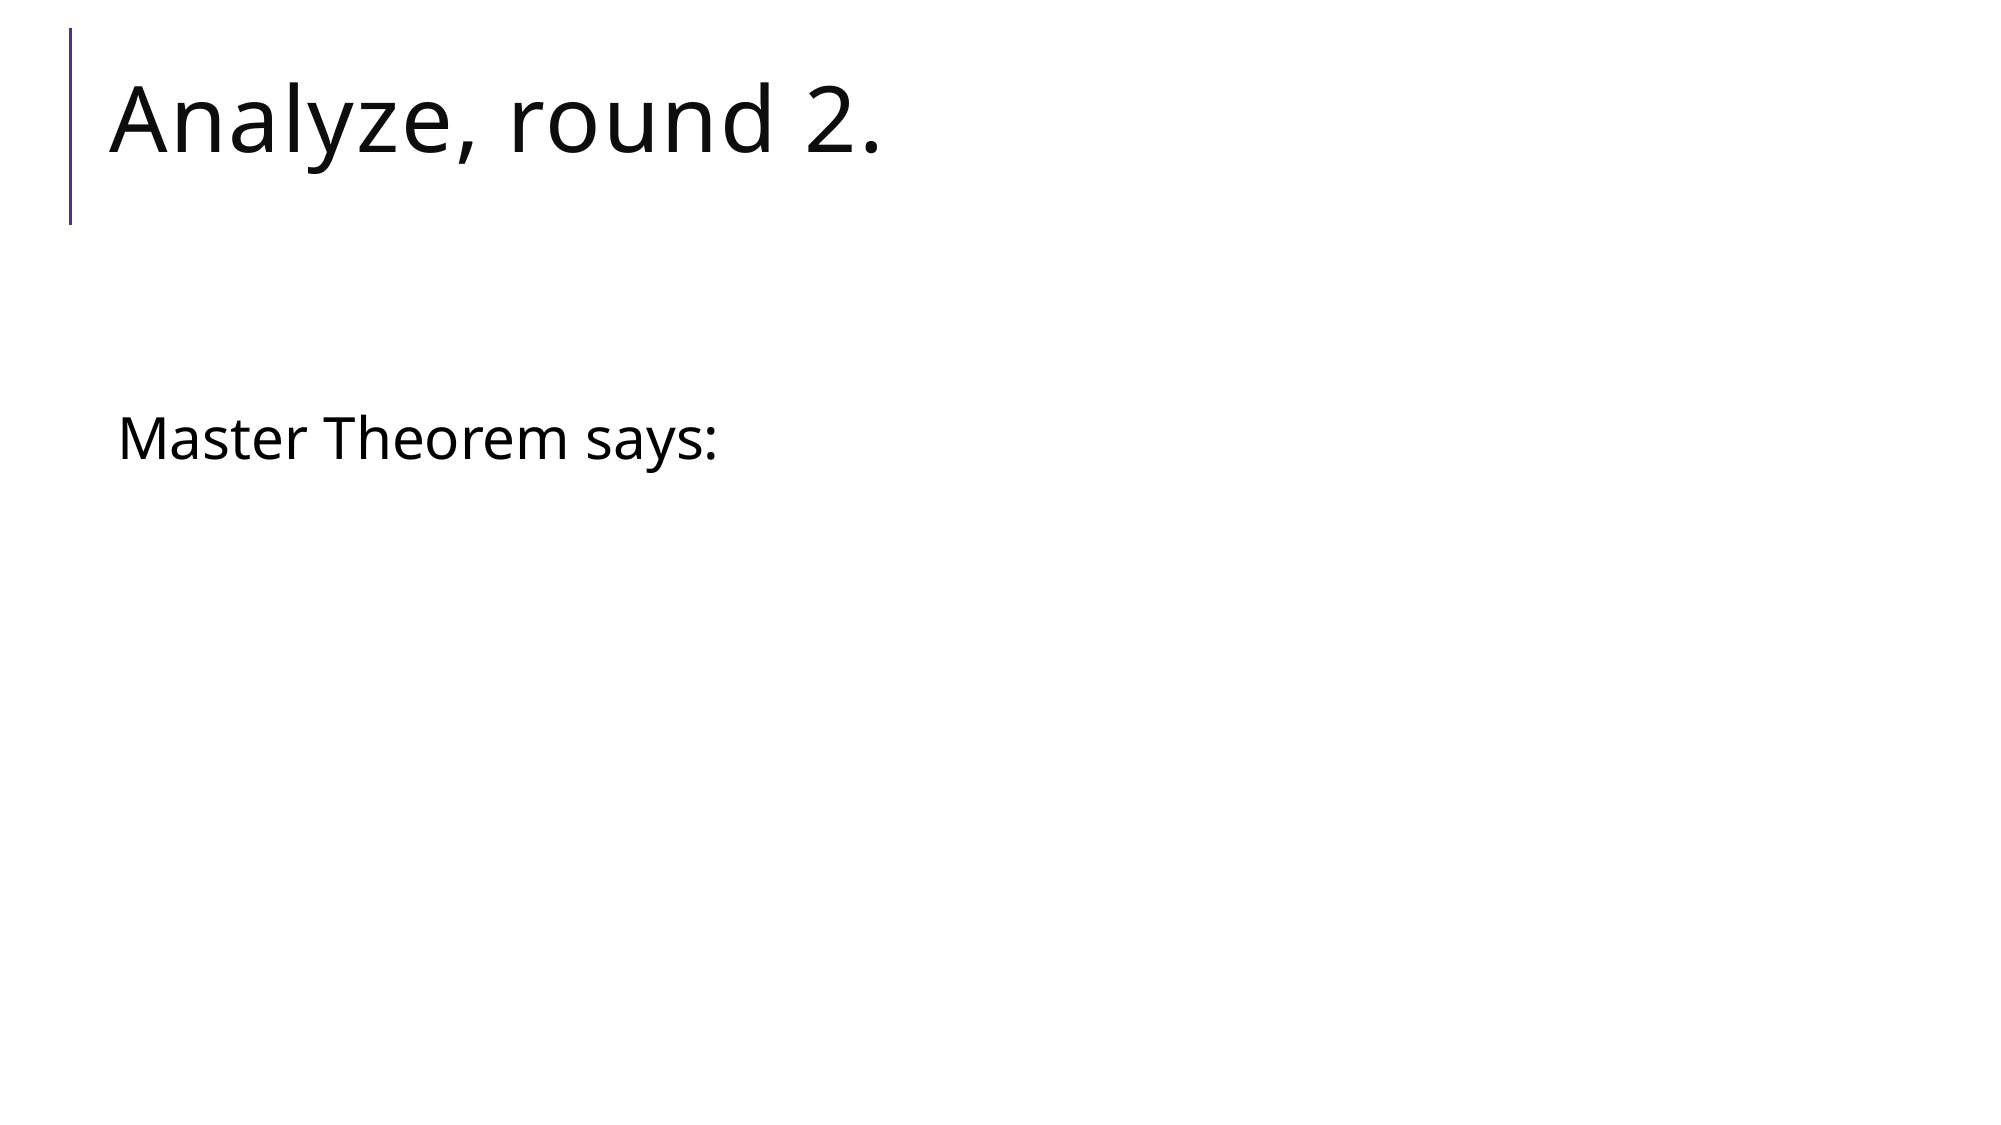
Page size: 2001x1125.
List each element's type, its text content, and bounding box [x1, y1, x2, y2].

title Analyze, round 2. [94, 43, 1930, 210]
